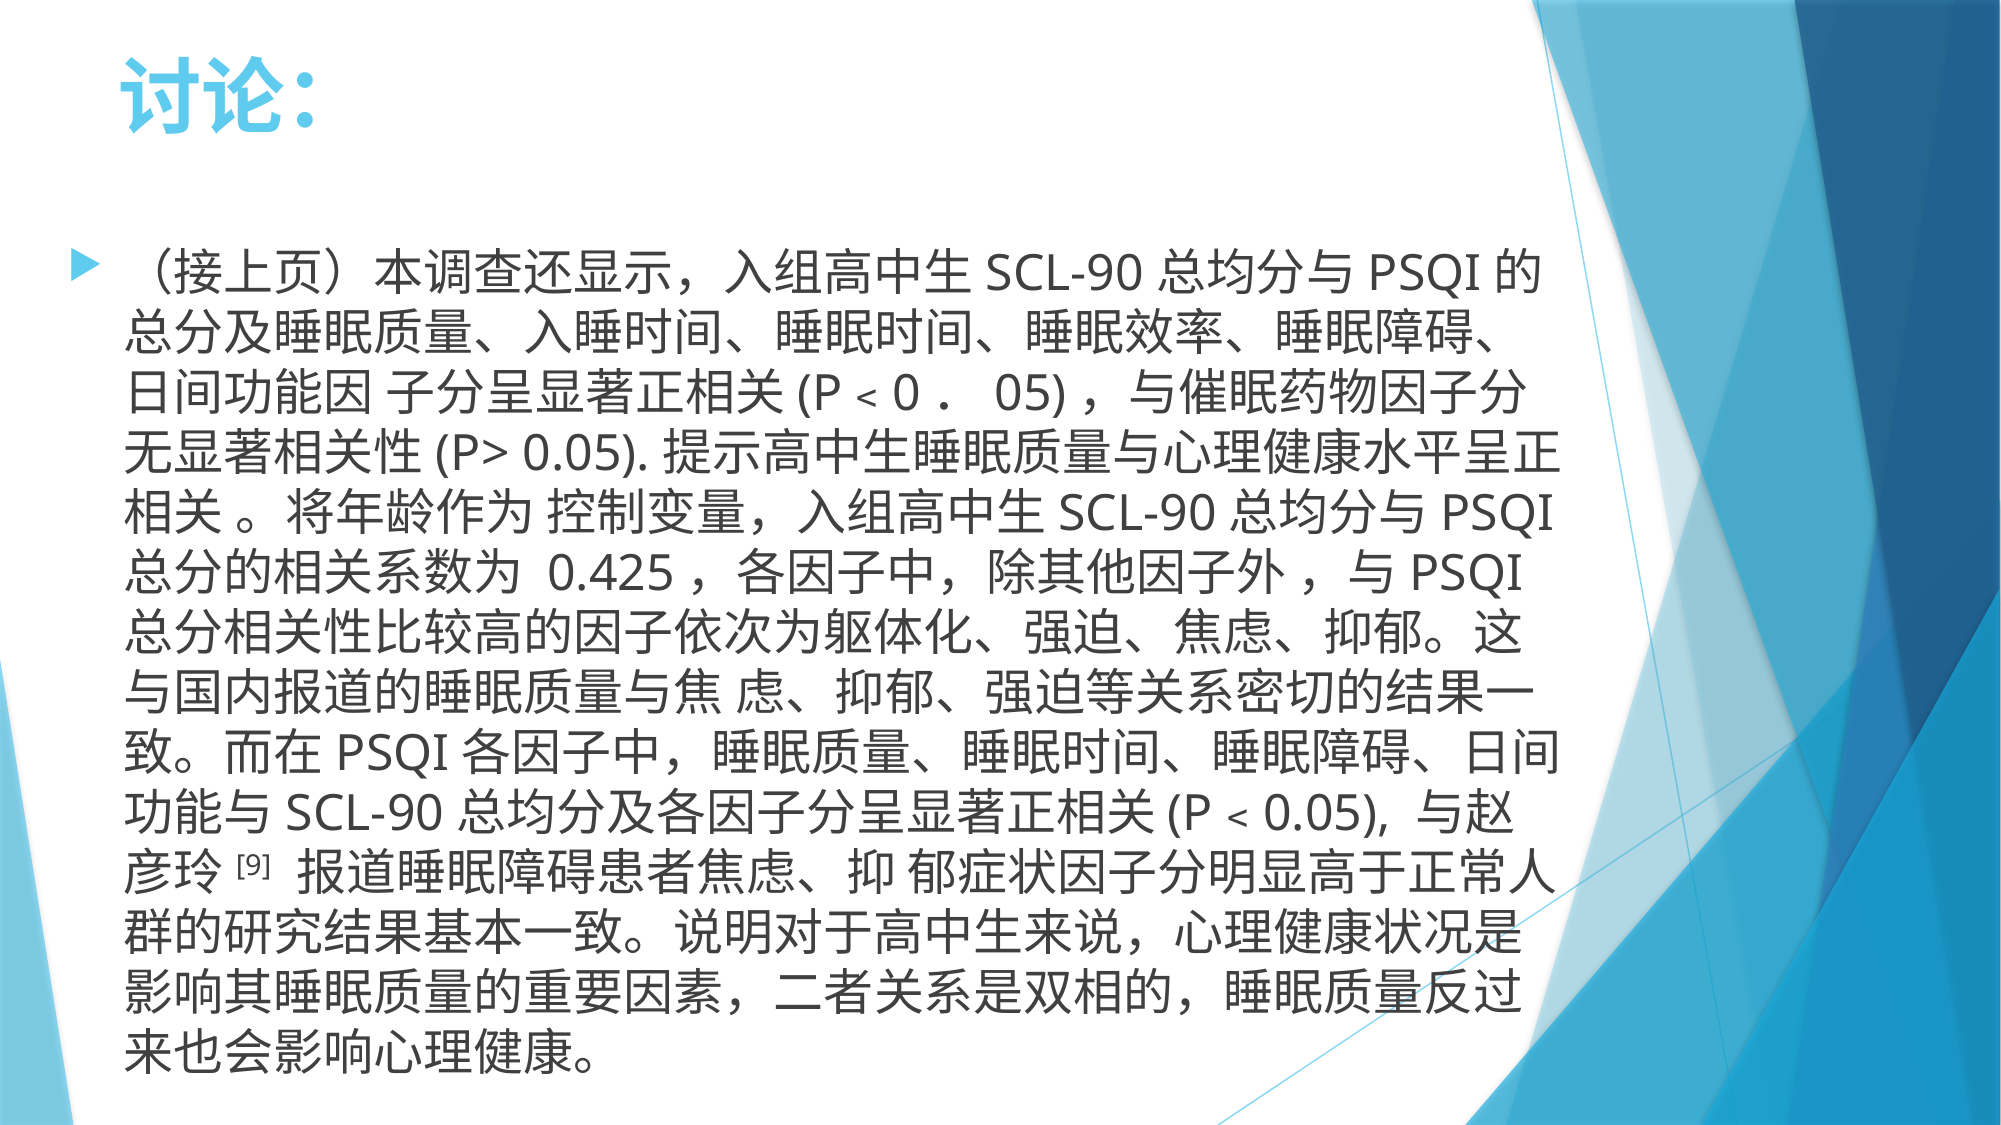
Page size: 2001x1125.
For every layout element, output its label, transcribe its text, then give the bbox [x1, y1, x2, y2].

list （接上页）本调查还显示，入组高中生SCL-90总均分与PSQI的总分及睡眠质量、入睡时间、睡眠时间、睡眠效率、睡眠障碍、日间功能因 子分呈显著正相关(P﹤0．05)，与催眠药物因子分无显著相关性(P> 0.05).提示高中生睡眠质量与心理健康水平呈正相关 。将年龄作为 控制变量，入组高中生SCL-90总均分与PSQI总分的相关系数为 0.425，各因子中，除其他因子外 ，与PSQI总分相关性比较高的因子依次为躯体化、强迫、焦虑、抑郁。这与国内报道的睡眠质量与焦 虑、抑郁、强迫等关系密切的结果一致。而在PSQI各因子中，睡眠质量、睡眠时间、睡眠障碍、日间功能与SCL-90总均分及各因子分呈显著正相关(P﹤0.05), 与赵彦玲[9] 报道睡眠障碍患者焦虑、抑 郁症状因子分明显高于正常人群的研究结果基本一致。说明对于高中生来说，心理健康状况是影响其睡眠质量的重要因素，二者关系是双相的，睡眠质量反过来也会影响心理健康。 [52, 232, 1579, 1125]
title 讨论： [103, 36, 1514, 232]
